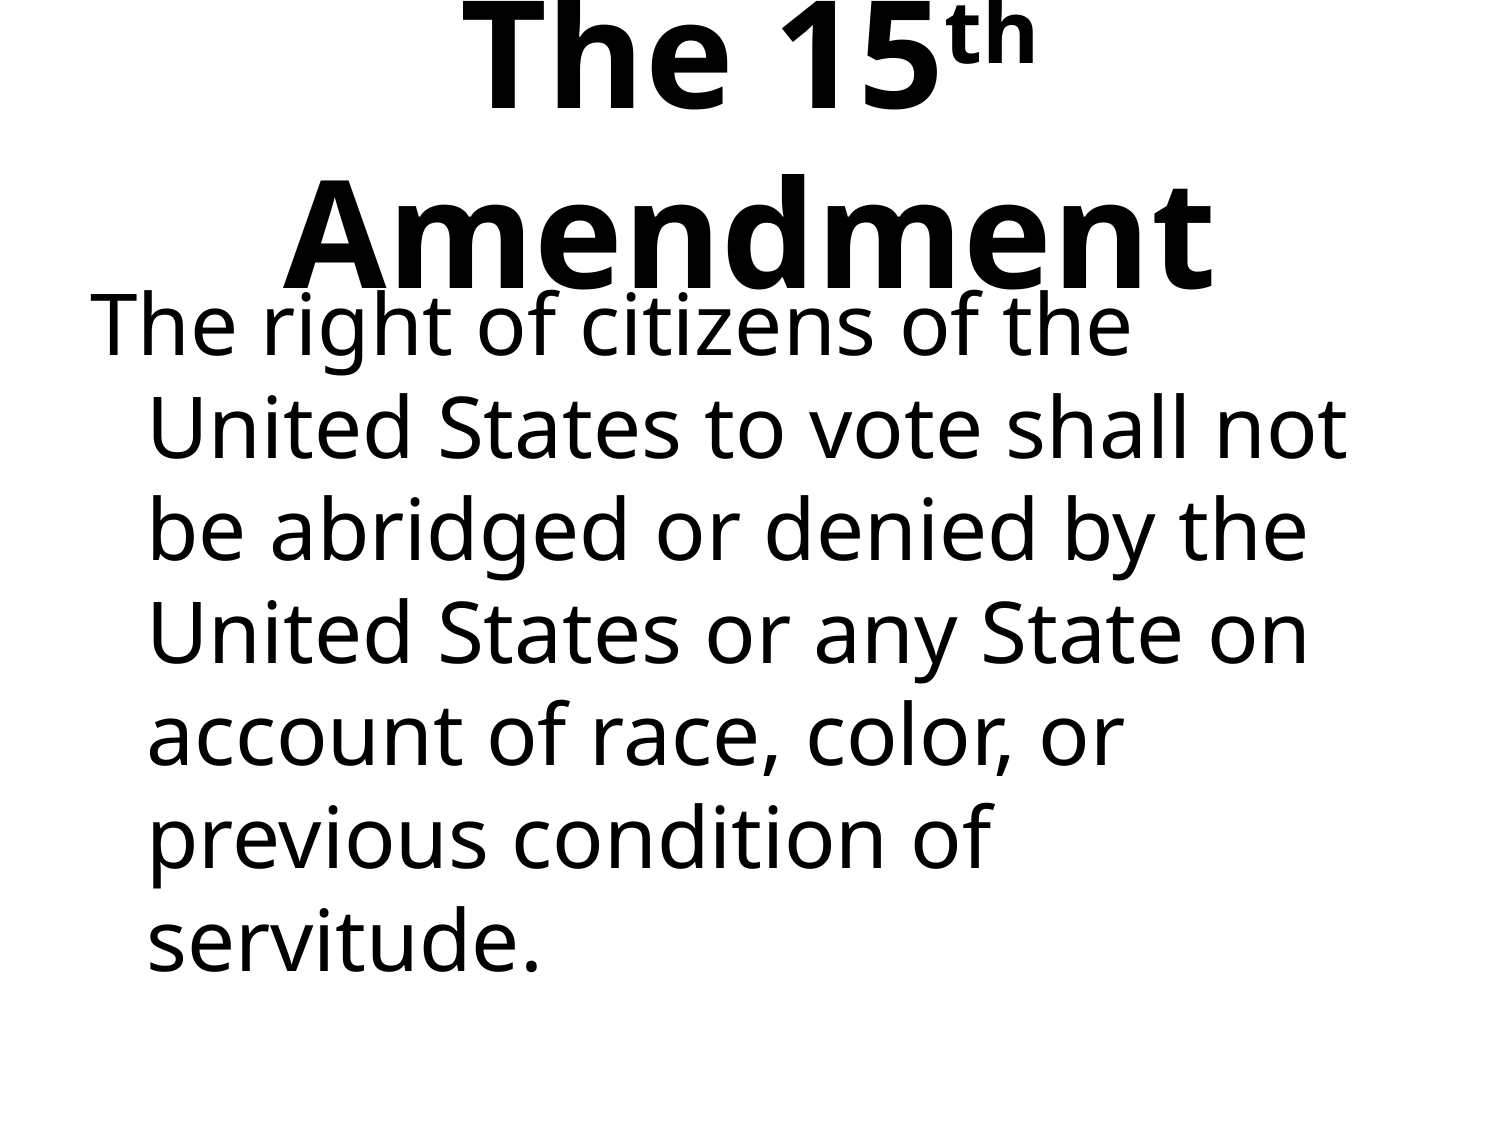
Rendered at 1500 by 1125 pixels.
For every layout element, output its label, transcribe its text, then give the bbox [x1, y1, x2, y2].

list The right of citizens of the United States to vote shall not be abridged or denied by the United States or any State on account of race, color, or previous condition of servitude. [75, 262, 1425, 1005]
title The 15th Amendment [75, 45, 1425, 233]
